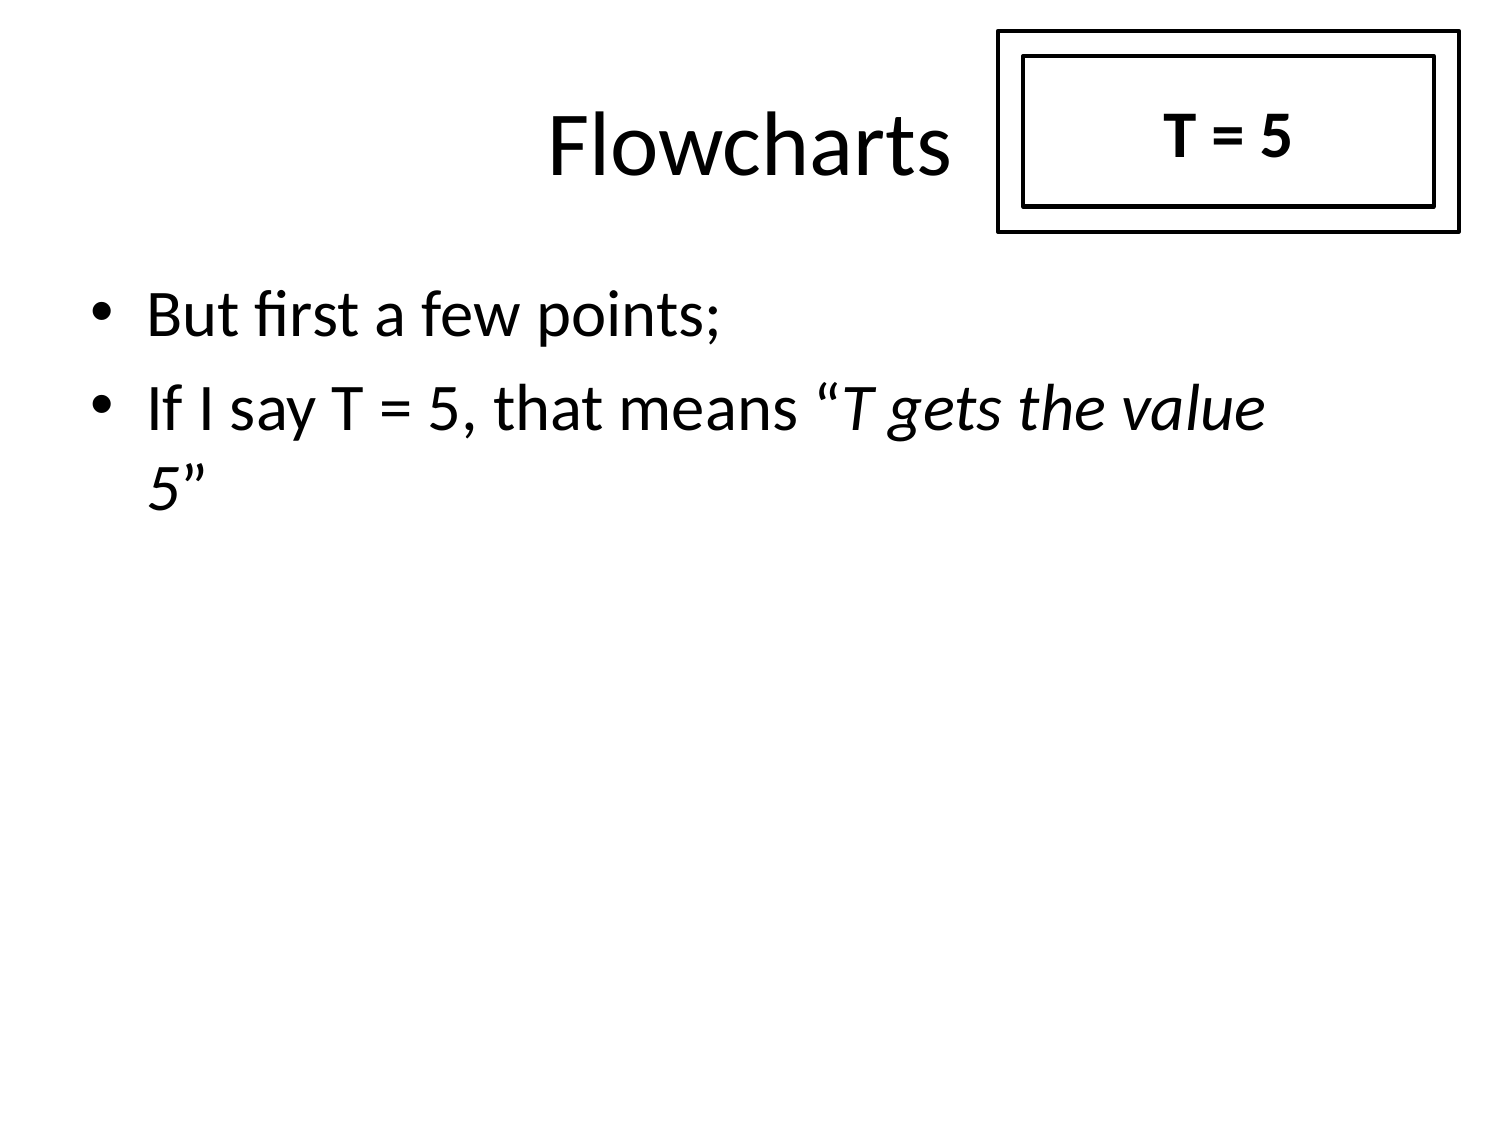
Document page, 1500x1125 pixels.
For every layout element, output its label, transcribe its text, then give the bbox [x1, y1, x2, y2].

title Flowcharts [75, 45, 996, 233]
title Flowcharts [1025, 58, 1425, 204]
text_box T = 5 [996, 29, 1461, 234]
list But first a few points; If I say T = 5, that means “T gets the value 5” [75, 262, 1317, 1005]
